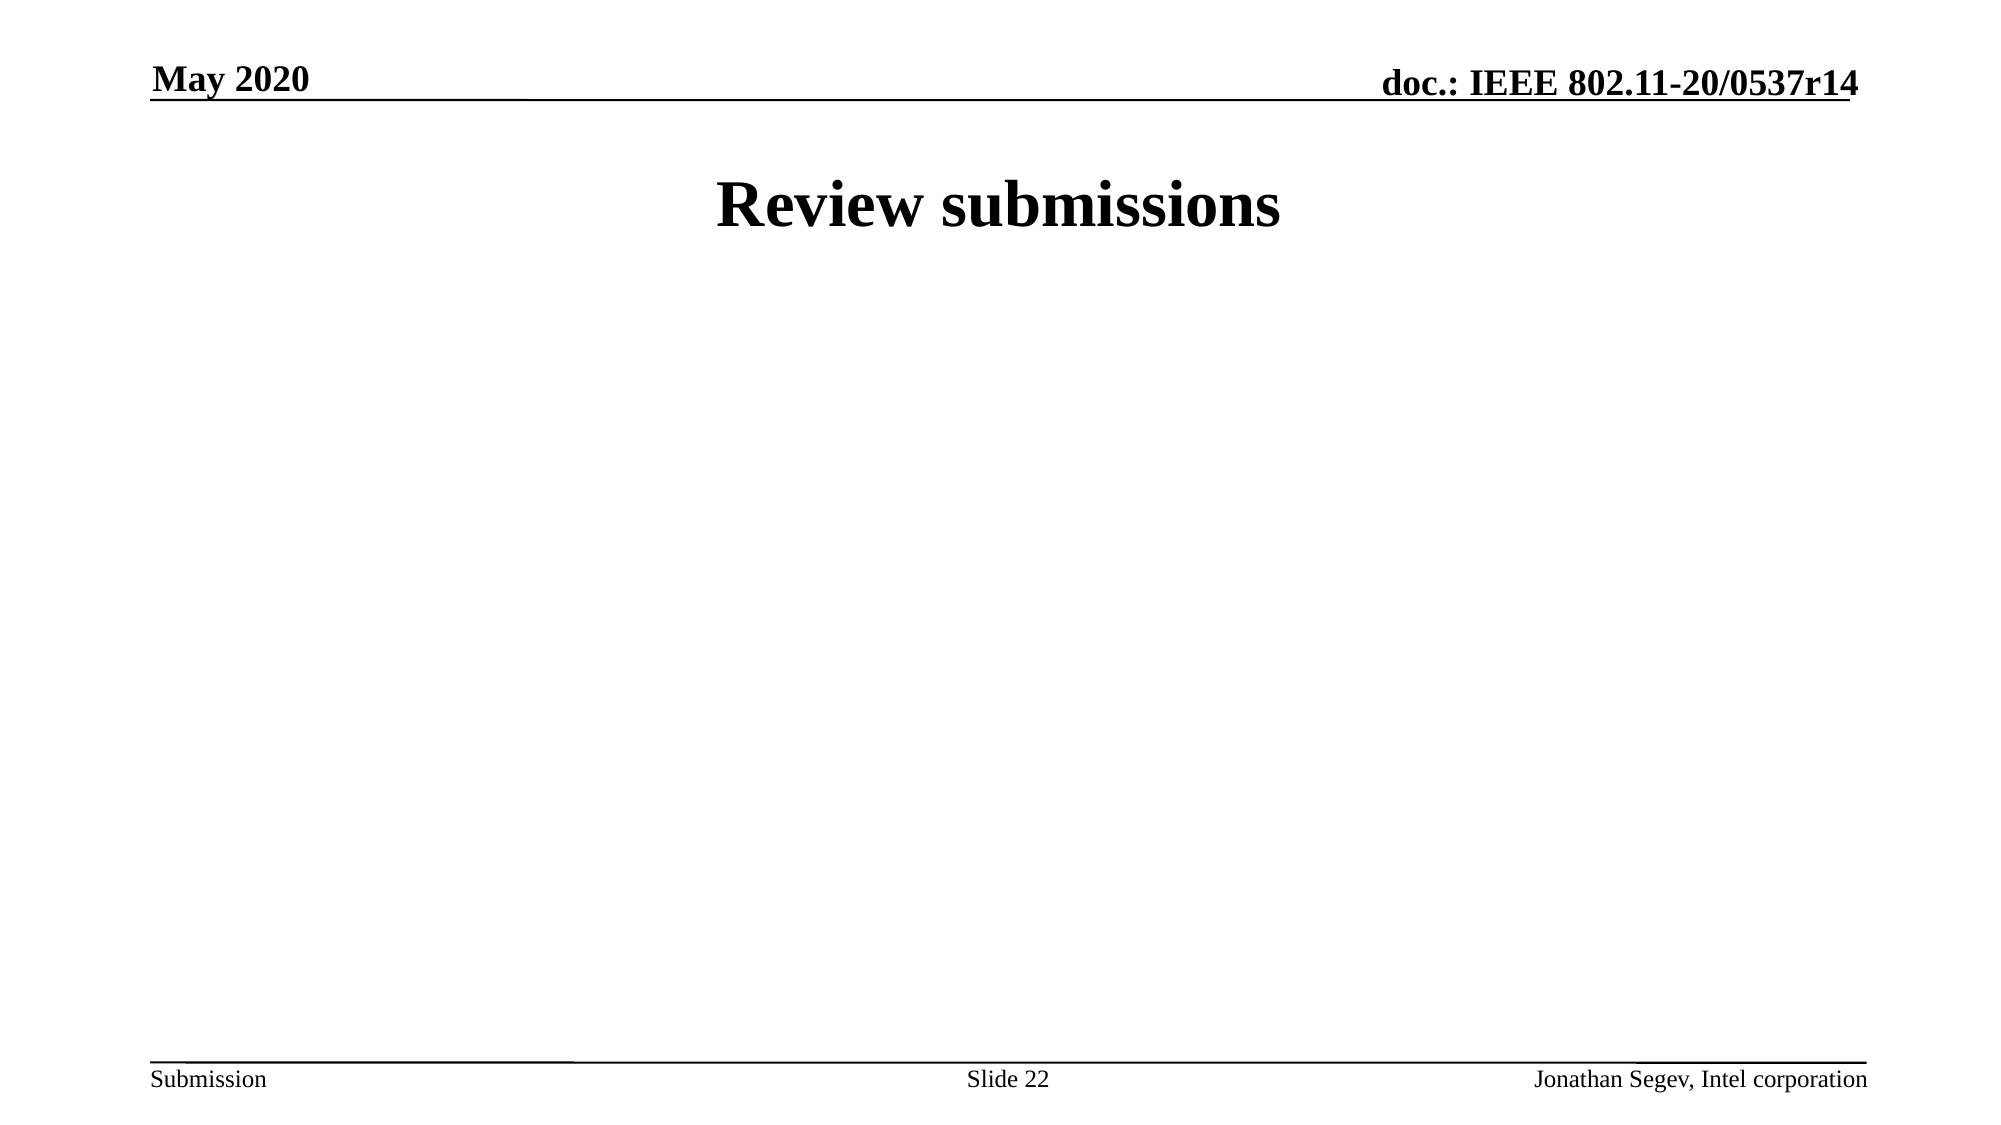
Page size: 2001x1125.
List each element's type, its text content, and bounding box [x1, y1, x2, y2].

slide_number Slide 22 [950, 1061, 1067, 1123]
title Review submissions [149, 112, 1850, 288]
footer Jonathan Segev, Intel corporation [1171, 1061, 1869, 1093]
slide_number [152, 54, 563, 100]
